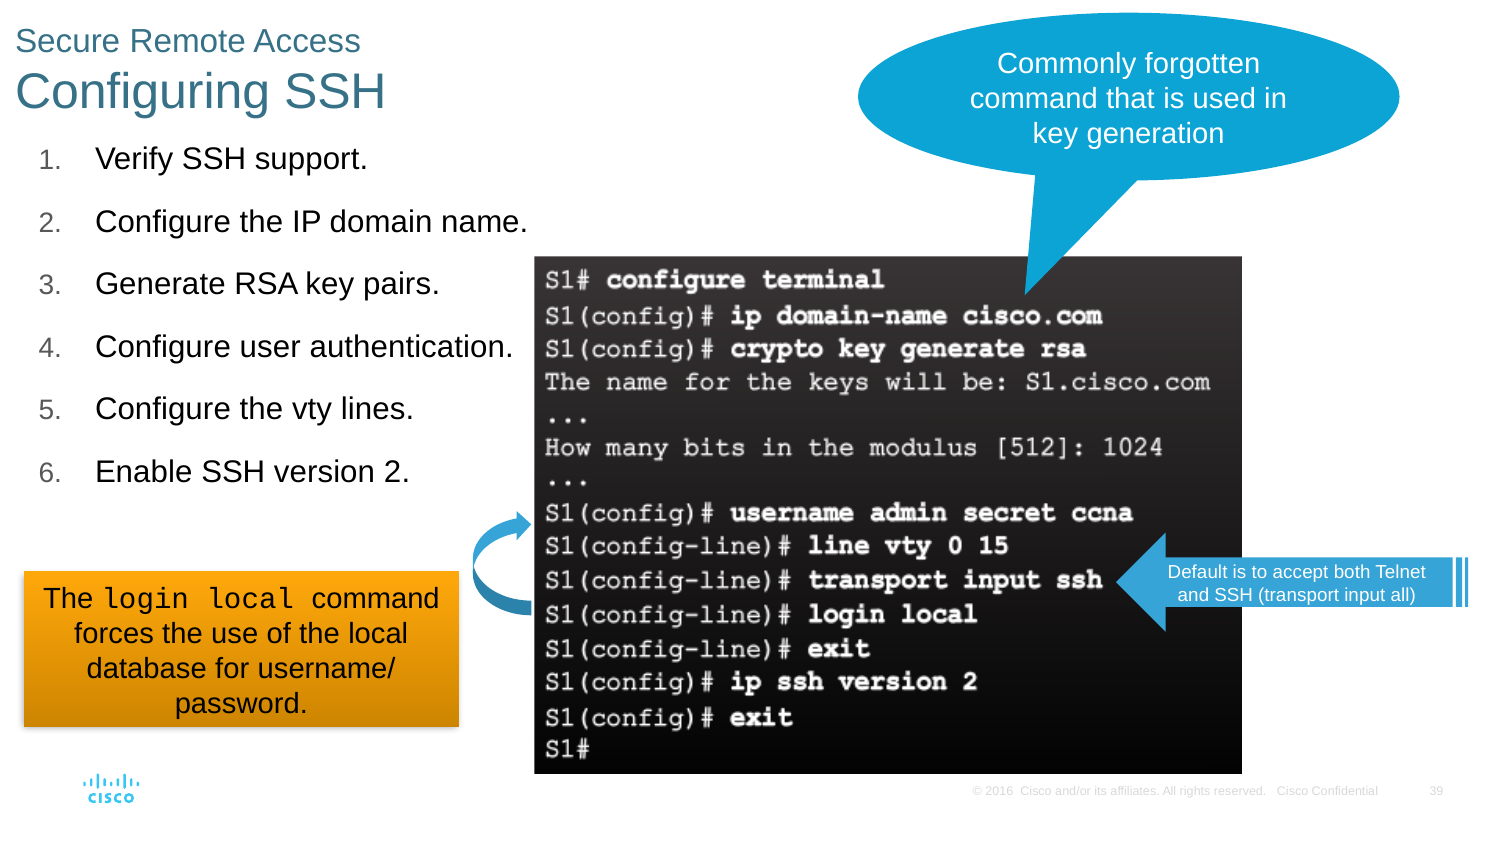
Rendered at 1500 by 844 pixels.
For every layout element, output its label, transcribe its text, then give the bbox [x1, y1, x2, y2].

text_box Default is to accept both Telnet and SSH (transport input all) [1247, 555, 1470, 610]
title Secure Remote Access Configuring SSH [0, 6, 1500, 131]
text_box [470, 509, 528, 618]
list Verify SSH support. Configure the IP domain name. Generate RSA key pairs. Configure user authentication. Configure the vty lines. Enable SSH version 2. [23, 131, 1476, 813]
text_box The login local command forces the use of the local database for username/ password. [24, 571, 459, 727]
text_box Commonly forgotten command that is used in key generation [855, 10, 1402, 253]
picture [533, 254, 1242, 775]
